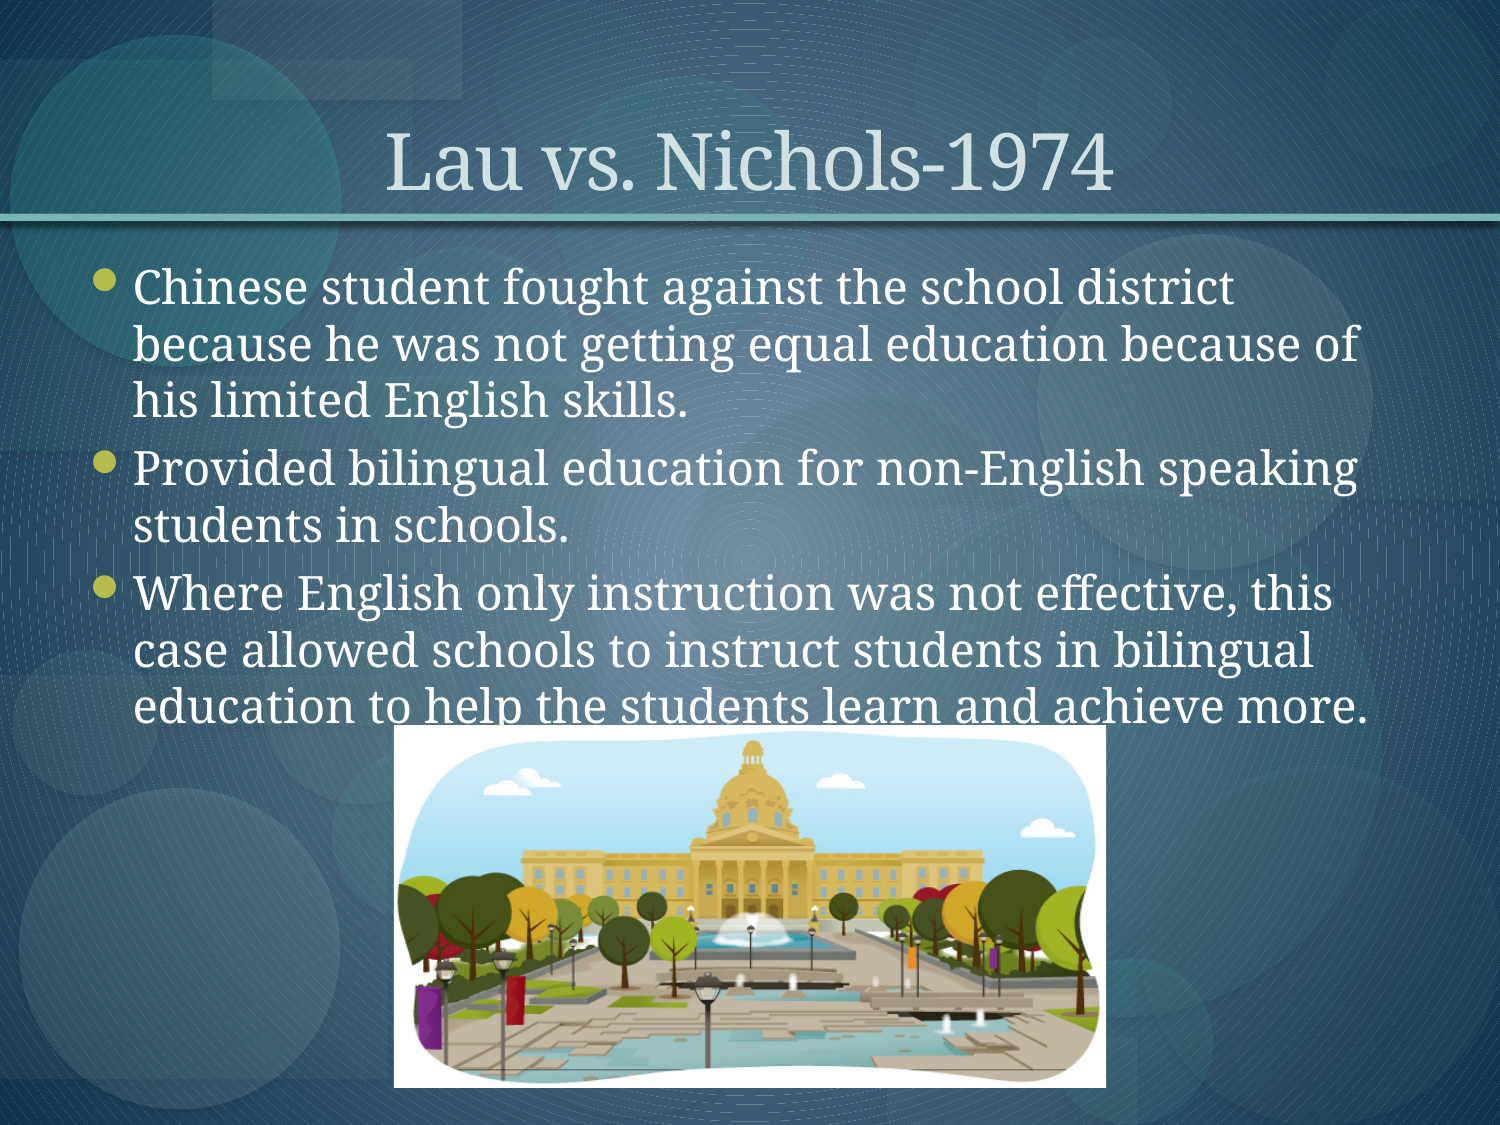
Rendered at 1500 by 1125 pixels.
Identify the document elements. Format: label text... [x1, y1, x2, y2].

title Lau vs. Nichols-1974 [75, 26, 1425, 214]
list Chinese student fought against the school district because he was not getting equal education because of his limited English skills. Provided bilingual education for non-English speaking students in schools. Where English only instruction was not effective, this case allowed schools to instruct students in bilingual education to help the students learn and achieve more. [75, 249, 1425, 750]
picture [393, 725, 1107, 1088]
